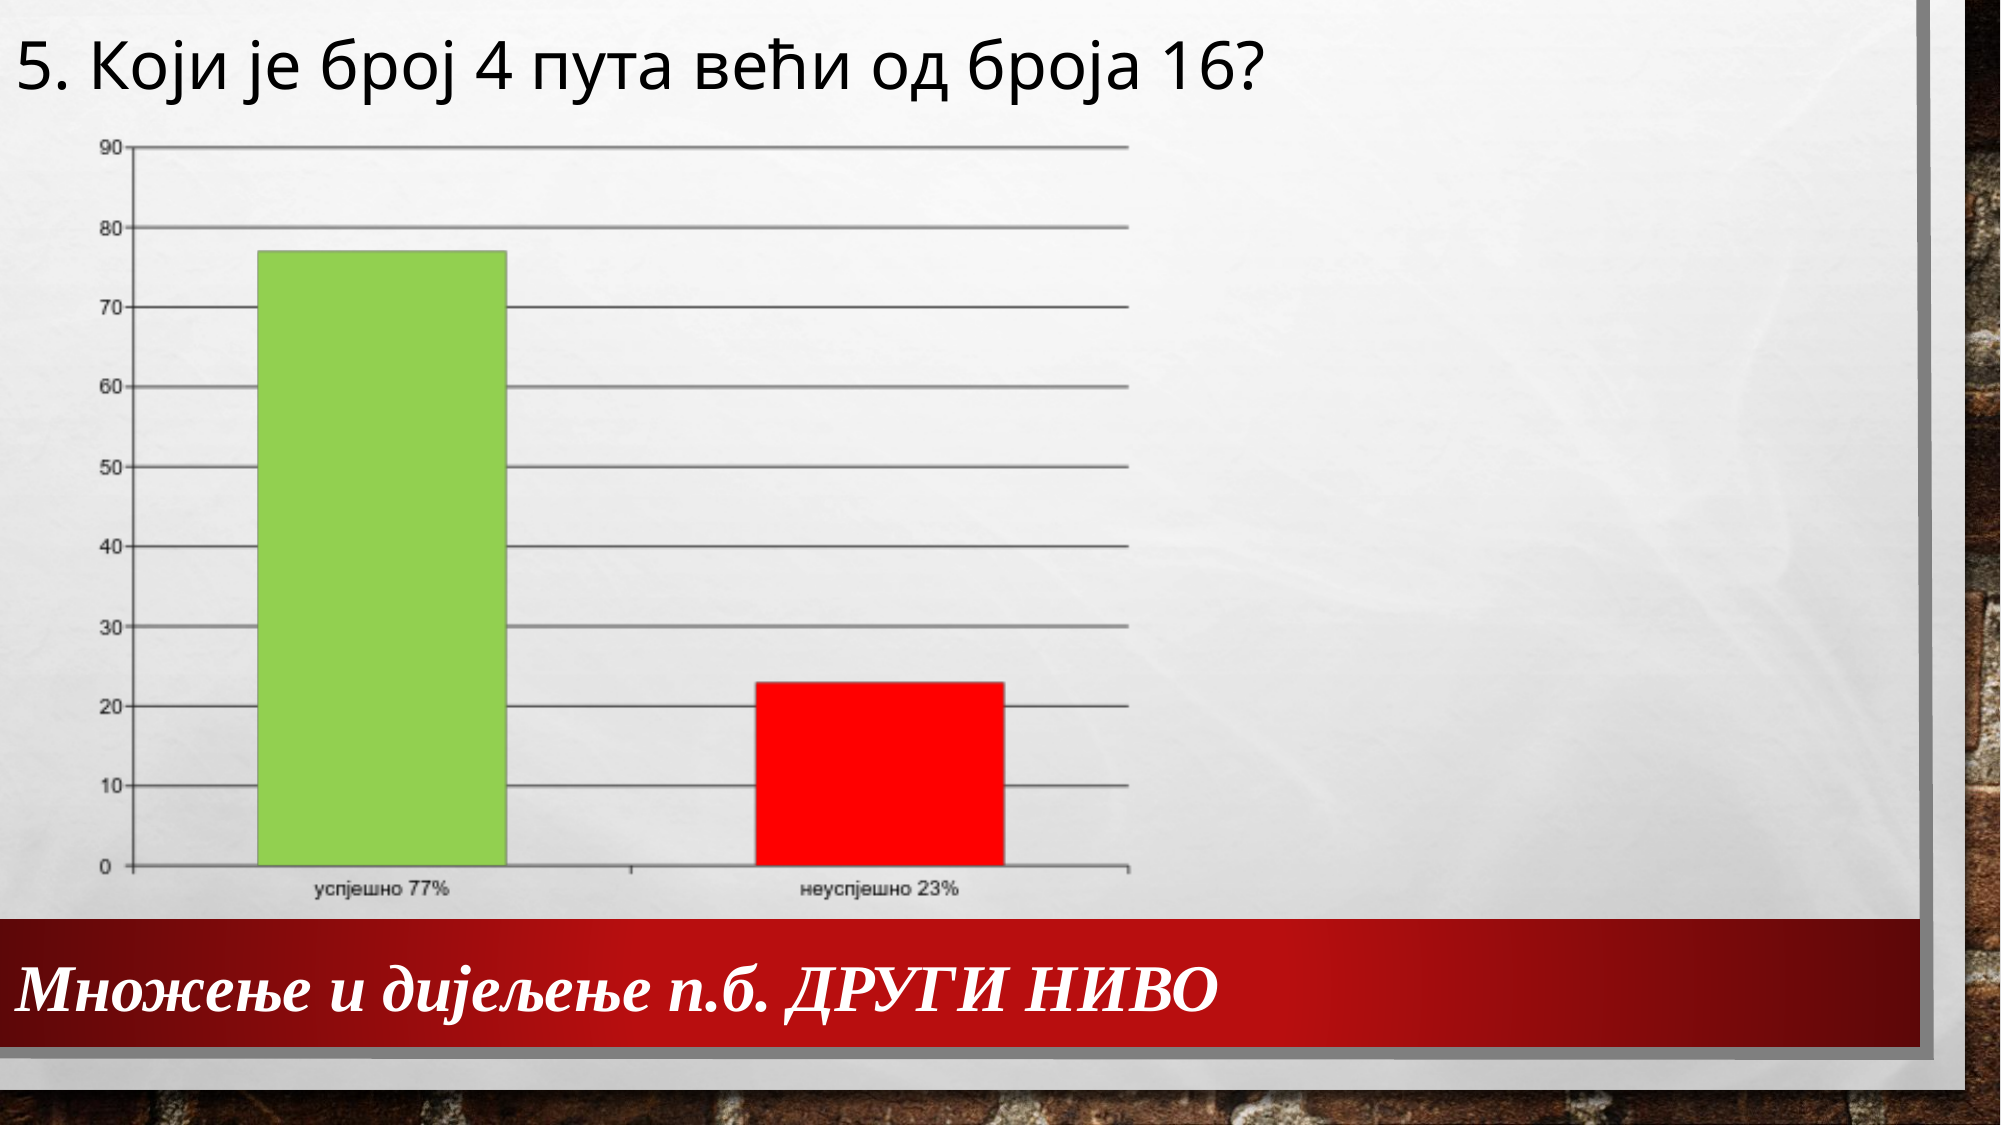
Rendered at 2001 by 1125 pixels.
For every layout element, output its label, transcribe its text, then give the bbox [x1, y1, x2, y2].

text_box Множење и дијељење п.б. ДРУГИ НИВО [0, 937, 1297, 1034]
title 5. Који је број 4 пута већи од броја 16? [0, 0, 1650, 125]
picture [0, 0, 2001, 1125]
picture [0, 0, 1921, 1048]
